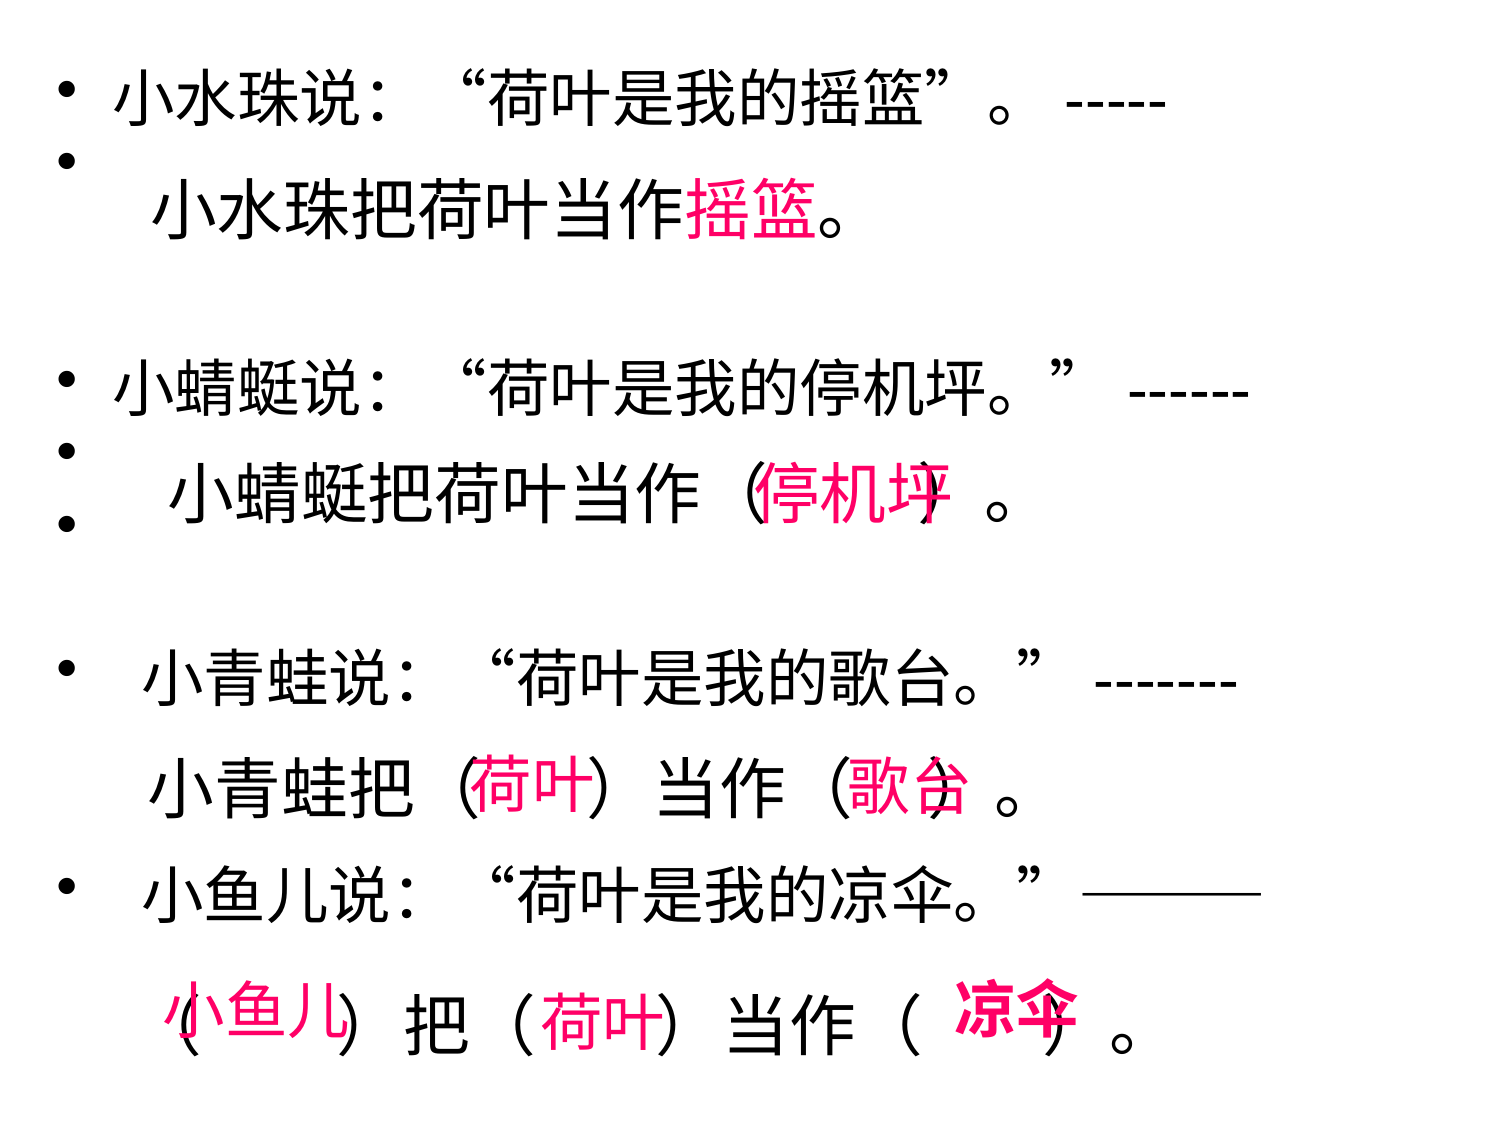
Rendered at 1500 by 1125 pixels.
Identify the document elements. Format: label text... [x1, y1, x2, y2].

text_box 小蜻蜓把荷叶当作（ ）。 [969, 444, 1067, 539]
text_box 歌台 [832, 739, 988, 830]
text_box 凉伞 [939, 962, 1095, 1052]
text_box （ ）把（ ）当作（ ）。 [120, 976, 1193, 1071]
text_box 小水珠把荷叶当作摇篮。 [135, 160, 900, 256]
text_box 停机坪 [738, 444, 969, 539]
list 小水珠说：“荷叶是我的摇篮”。----- 小蜻蜓说：“荷叶是我的停机坪。”------ 小青蛙说：“荷叶是我的歌台。”------- 小鱼儿说：“荷叶是我的凉伞。”——— [41, 66, 1392, 809]
text_box 小蜻蜓把荷叶当作（ ）。 [152, 444, 738, 539]
text_box 小青蛙把（ ）当作（ ）。 [132, 739, 1077, 835]
text_box 荷叶 [525, 976, 681, 1066]
text_box 小鱼儿 [147, 964, 366, 1054]
text_box 荷叶 [454, 737, 610, 828]
